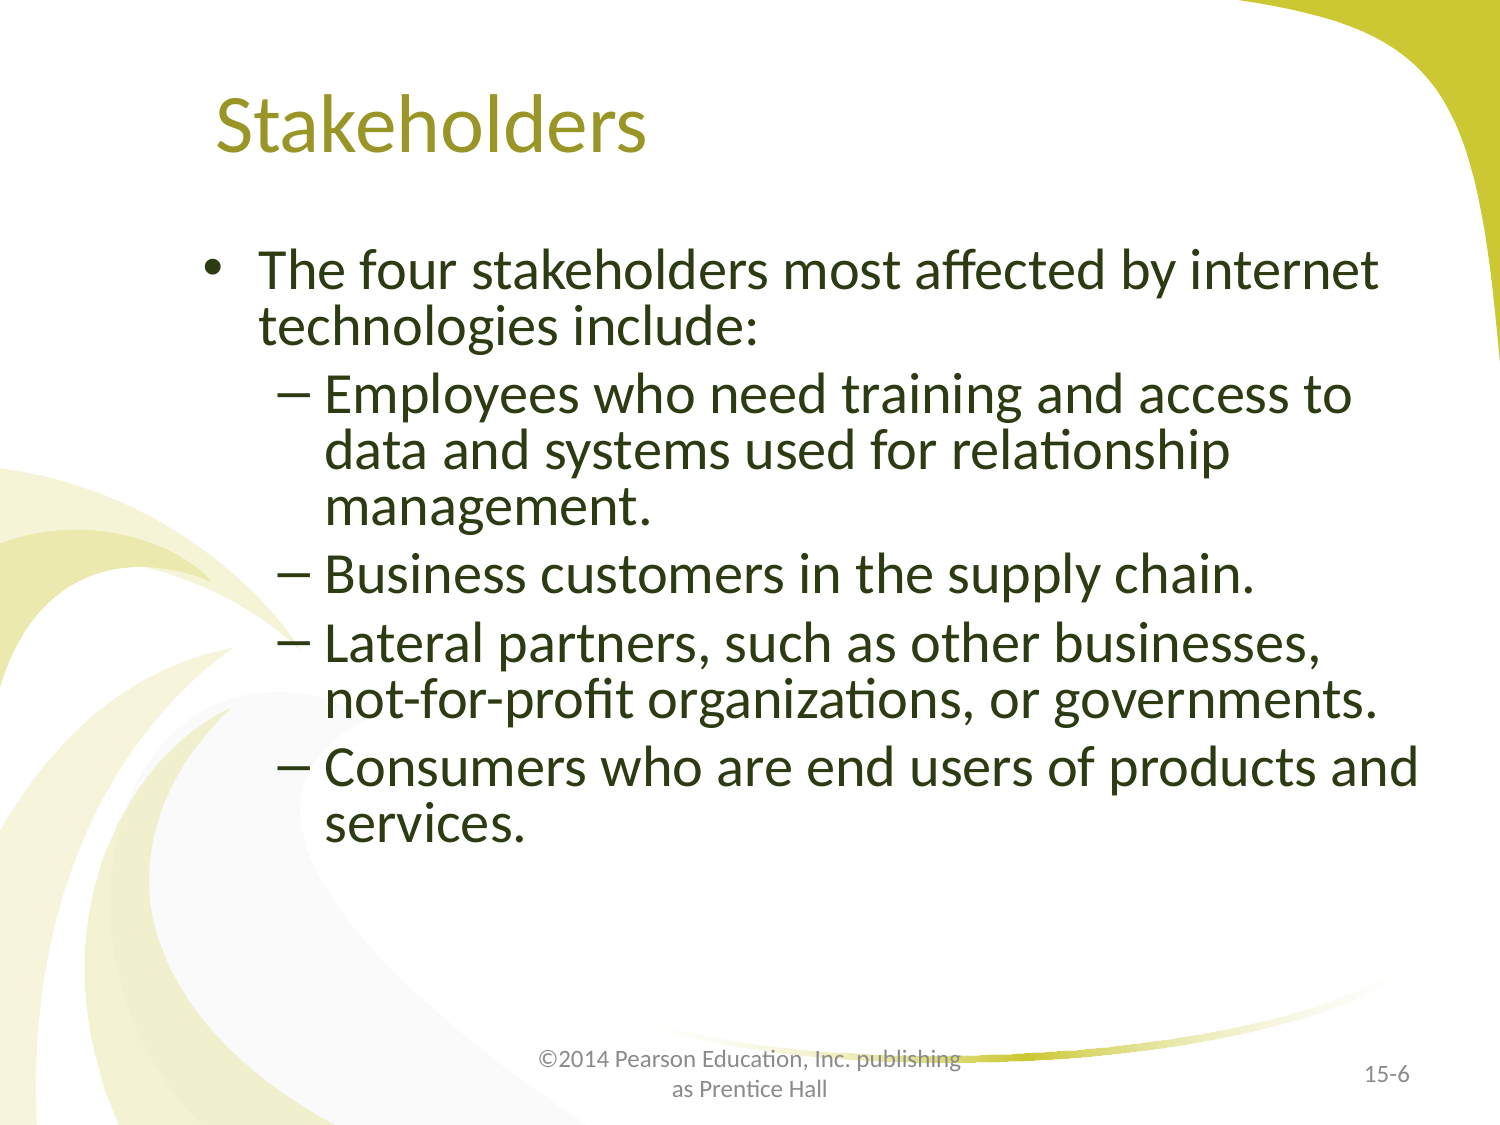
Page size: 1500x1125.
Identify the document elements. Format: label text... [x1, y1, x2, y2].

list The four stakeholders most affected by internet technologies include: Employees who need training and access to data and systems used for relationship management. Business customers in the supply chain. Lateral partners, such as other businesses, not-for-profit organizations, or governments. Consumers who are end users of products and services. [187, 237, 1438, 988]
slide_number 15-6 [1074, 1042, 1425, 1103]
footer ©2014 Pearson Education, Inc. publishing as Prentice Hall [512, 1042, 988, 1103]
title Stakeholders [200, 37, 1438, 200]
